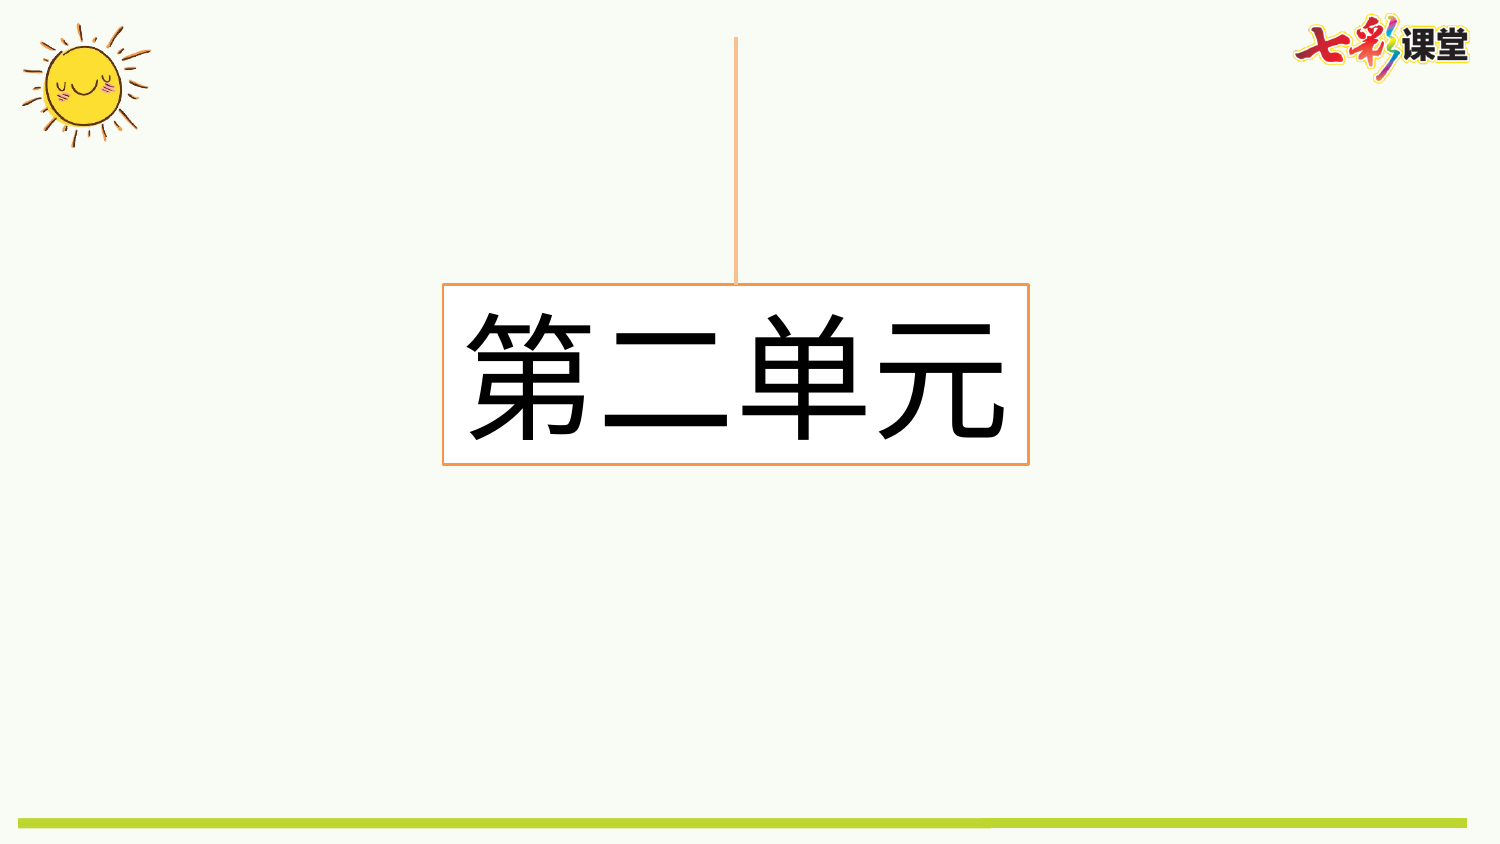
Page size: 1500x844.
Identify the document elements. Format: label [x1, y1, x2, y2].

picture [0, 0, 173, 172]
text_box [442, 0, 1029, 467]
picture [1291, 9, 1472, 87]
picture [18, 771, 1467, 844]
